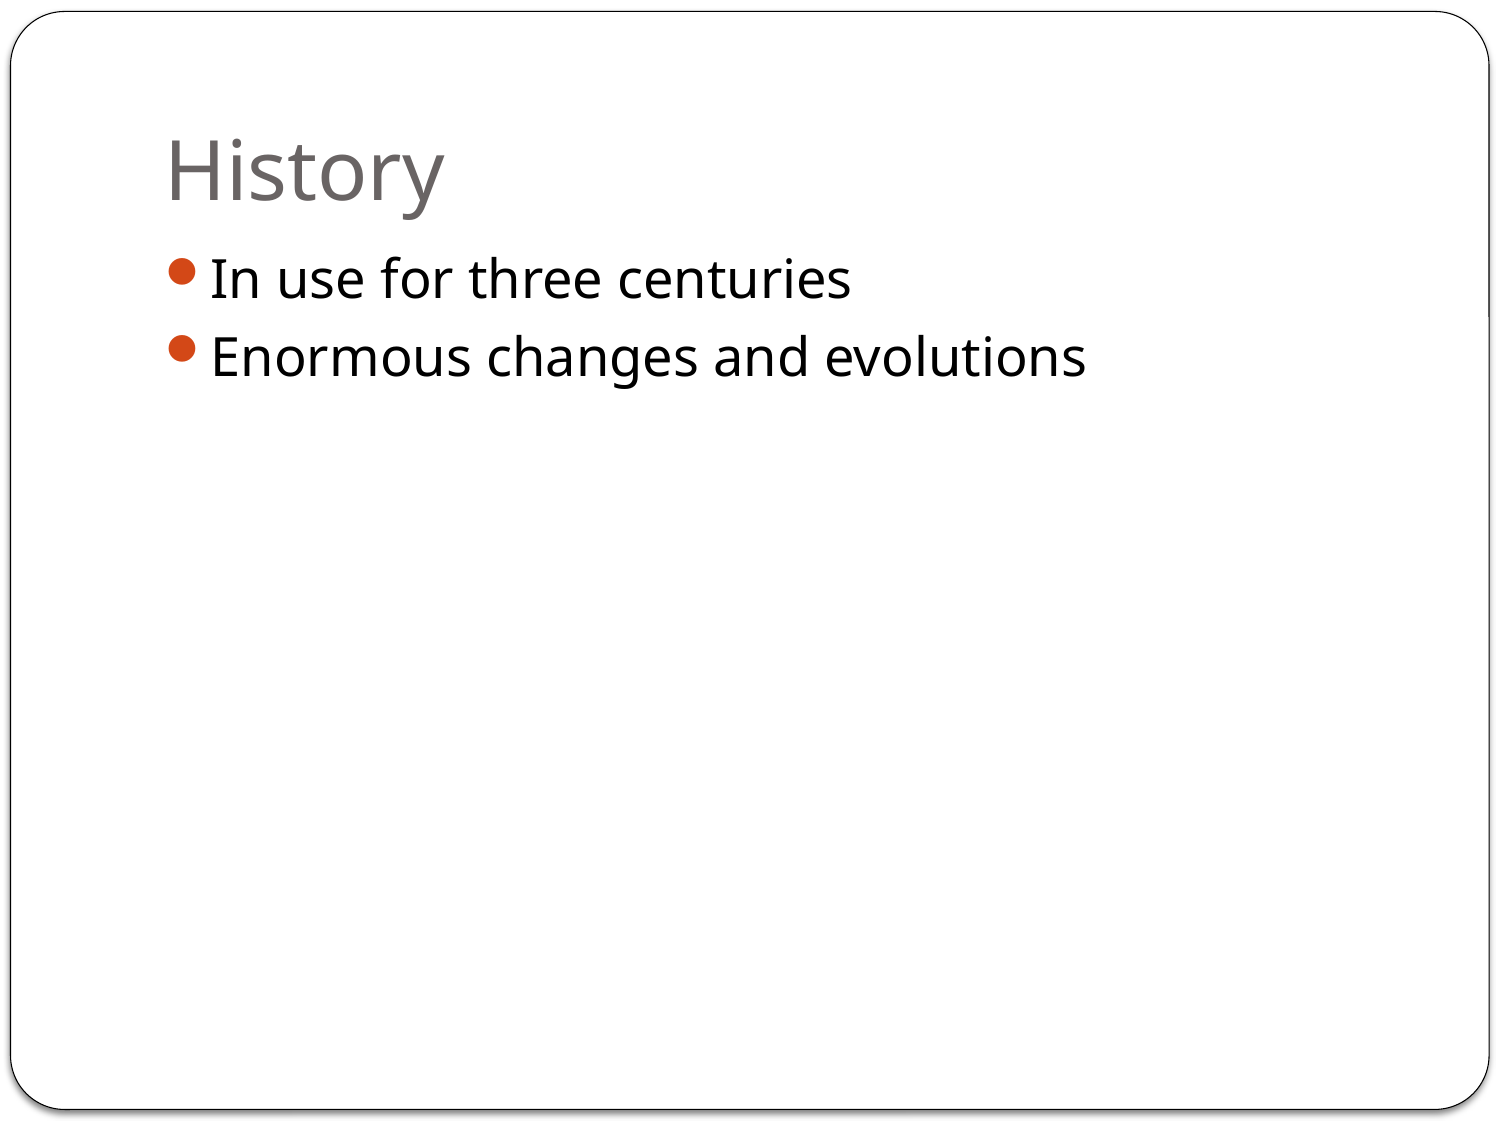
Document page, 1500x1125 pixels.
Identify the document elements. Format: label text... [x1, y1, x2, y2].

title History [150, 45, 1425, 233]
list In use for three centuries Enormous changes and evolutions [150, 237, 1425, 988]
